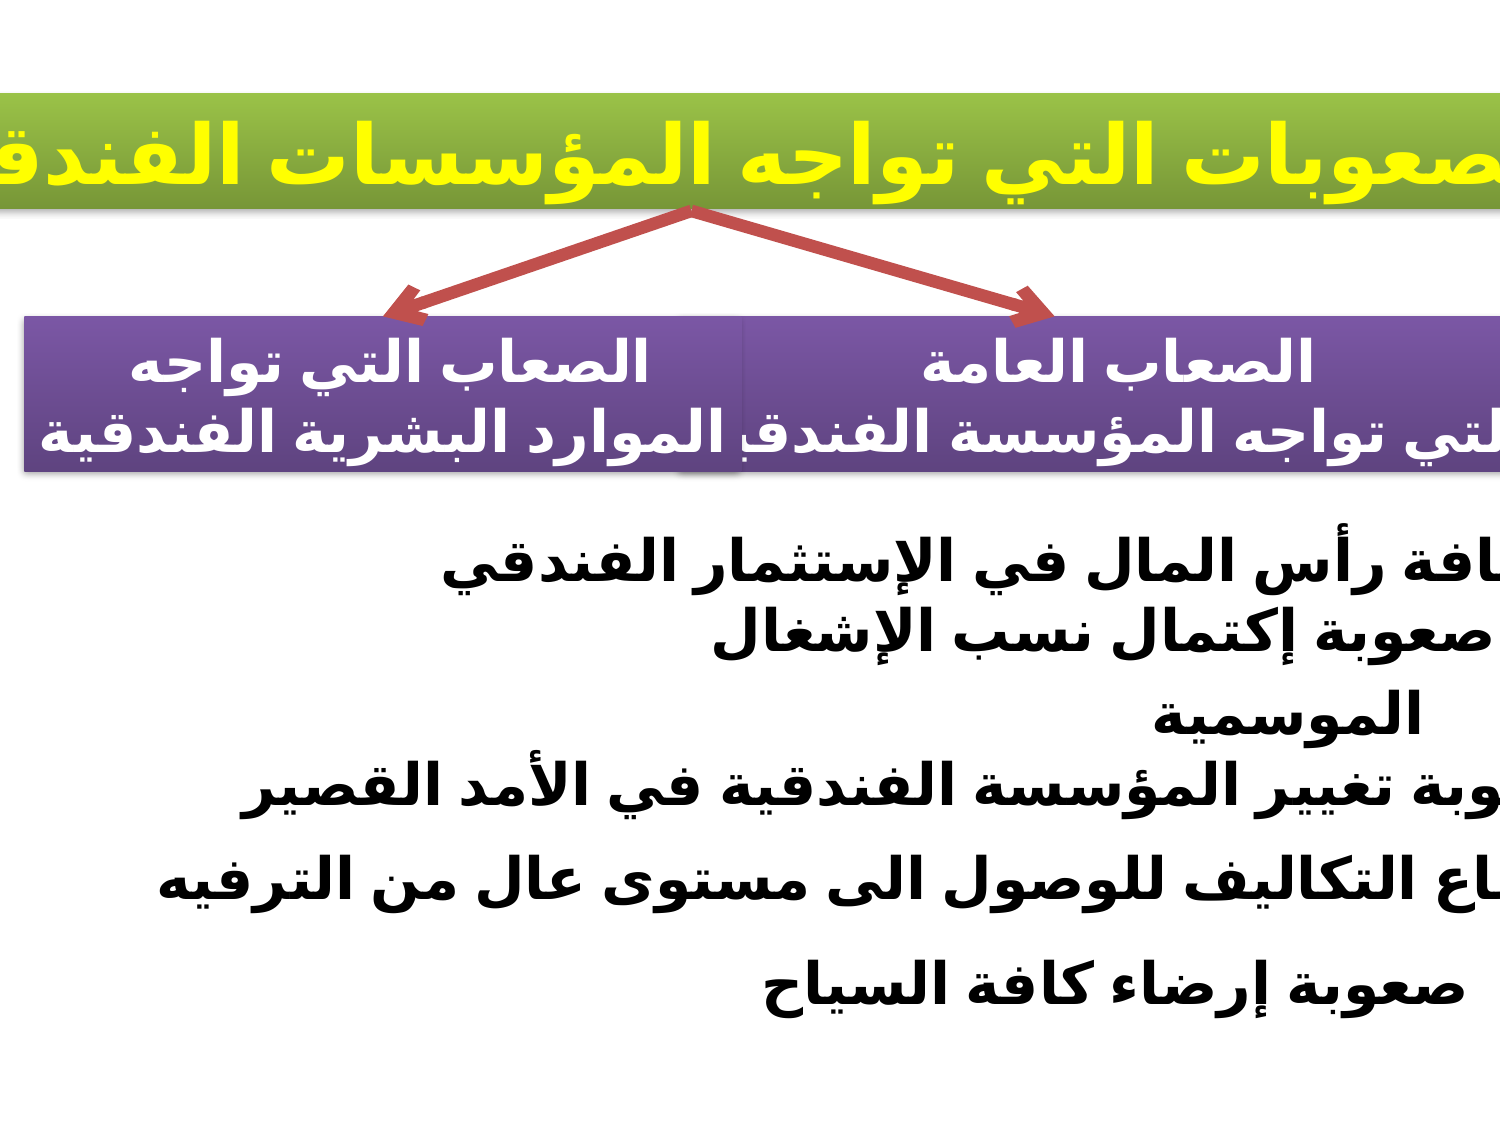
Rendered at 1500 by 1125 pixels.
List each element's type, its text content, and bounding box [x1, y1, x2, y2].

text_box إرتفاع التكاليف للوصول الى مستوى عال من الترفيه [141, 833, 1500, 919]
text_box صعوبة إكتمال نسب الإشغال [680, 585, 1500, 671]
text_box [140, 210, 1402, 474]
text_box صعوبة تغيير المؤسسة الفندقية في الأمد القصير [212, 739, 1500, 825]
text_box كثافة رأس المال في الإستثمار الفندقي [410, 515, 1500, 601]
text_box صعوبة إرضاء كافة السياح [747, 938, 1485, 1024]
text_box الصعوبات التي تواجه المؤسسات الفندقية [0, 93, 1500, 209]
text_box الموسمية [1136, 668, 1439, 739]
